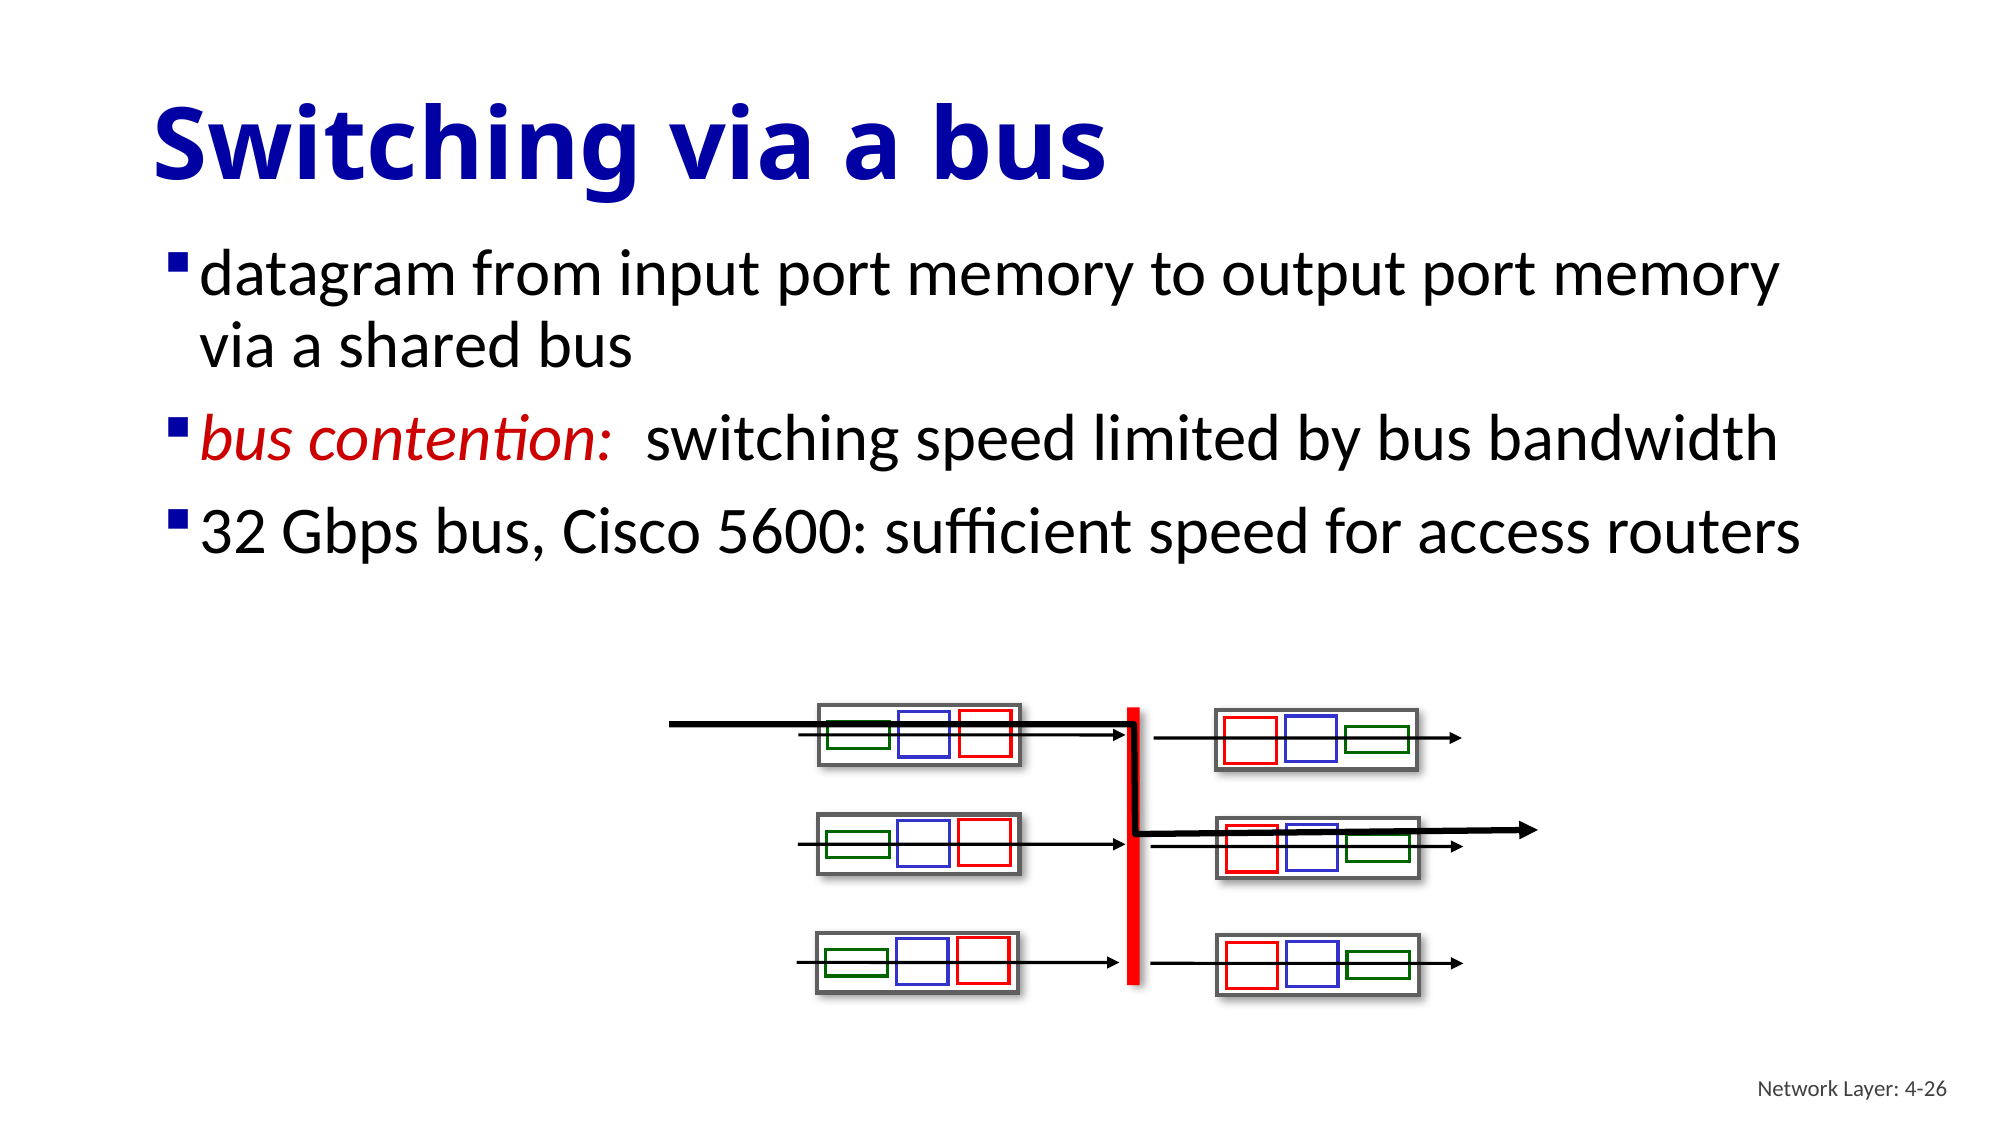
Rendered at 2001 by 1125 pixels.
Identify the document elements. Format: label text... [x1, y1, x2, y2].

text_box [669, 705, 1538, 995]
title Switching via a bus [137, 74, 1863, 221]
list datagram from input port memory to output port memory via a shared bus bus contention: switching speed limited by bus bandwidth 32 Gbps bus, Cisco 5600: sufficient speed for access routers [126, 230, 1862, 685]
slide_number Network Layer: 4-26 [1512, 1056, 1963, 1117]
